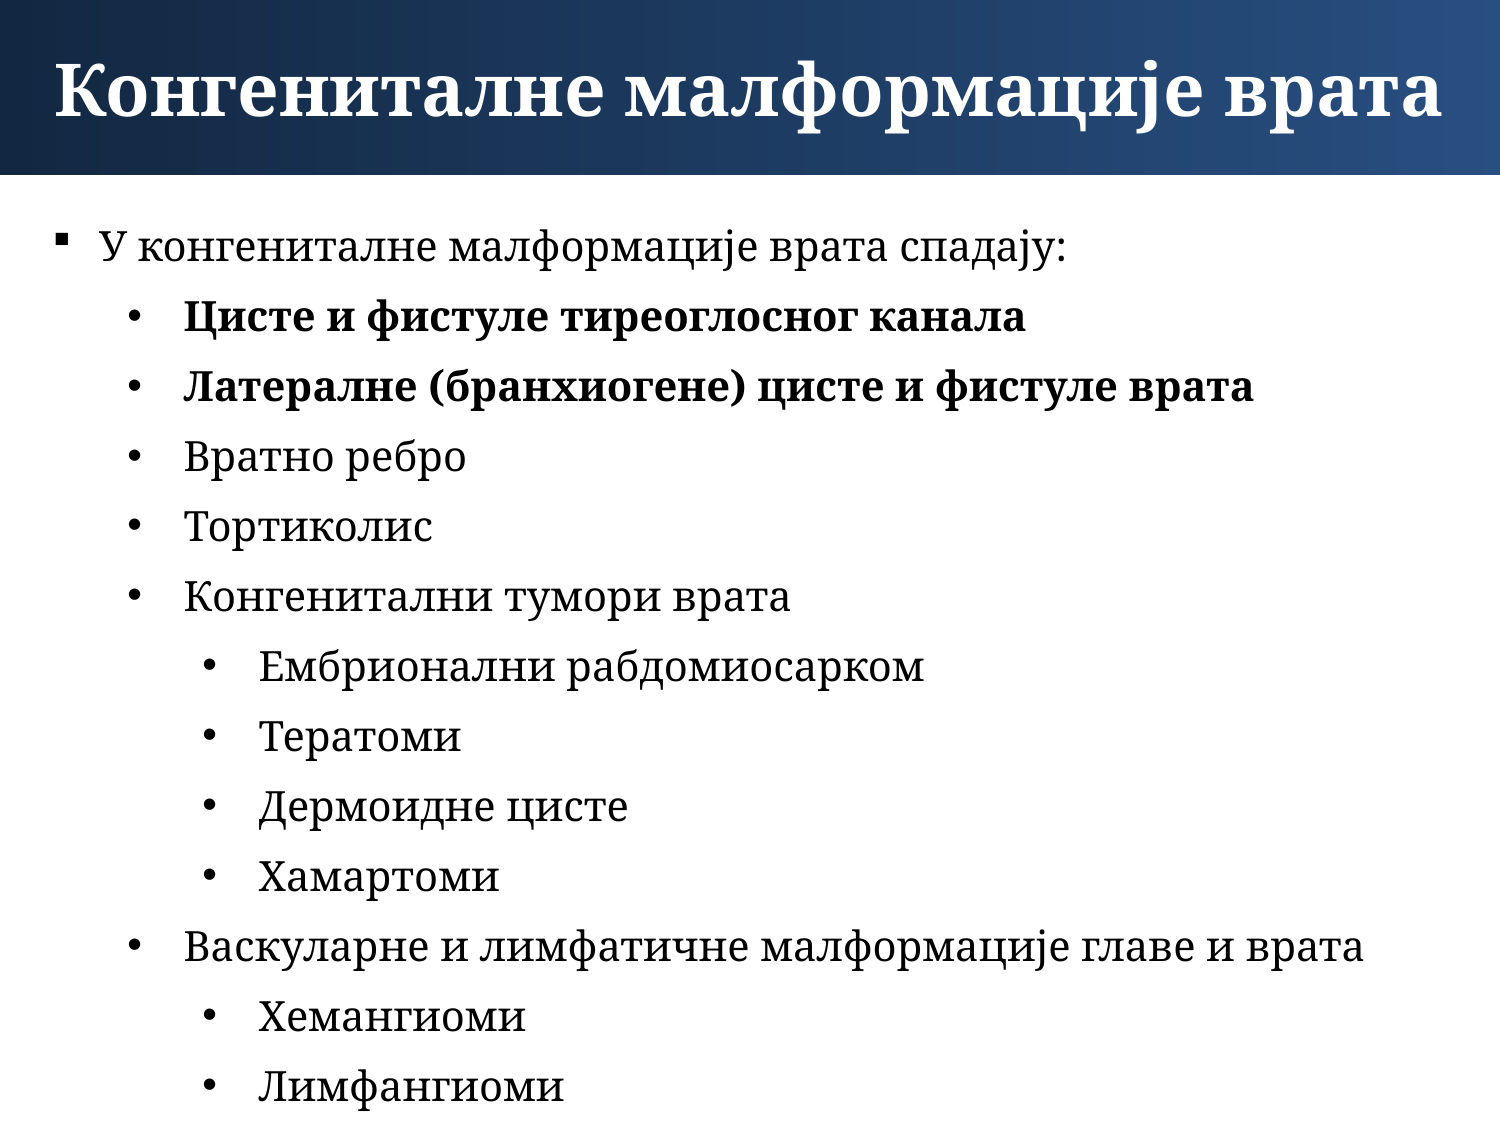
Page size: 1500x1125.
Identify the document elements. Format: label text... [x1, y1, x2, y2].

text_box У конгениталне малформације врата спадају: Цисте и фистуле тиреоглосног канала Латералне (бранхиогене) цисте и фистуле врата Вратно ребро Тортиколис Конгенитални тумори врата Ембрионални рабдомиосарком Тератоми Дермоидне цисте Хамартоми Васкуларне и лимфатичне малформације главе и врата Хемангиоми Лимфангиоми [37, 212, 1488, 1125]
text_box Конгениталне малформације врата [0, 0, 1500, 176]
